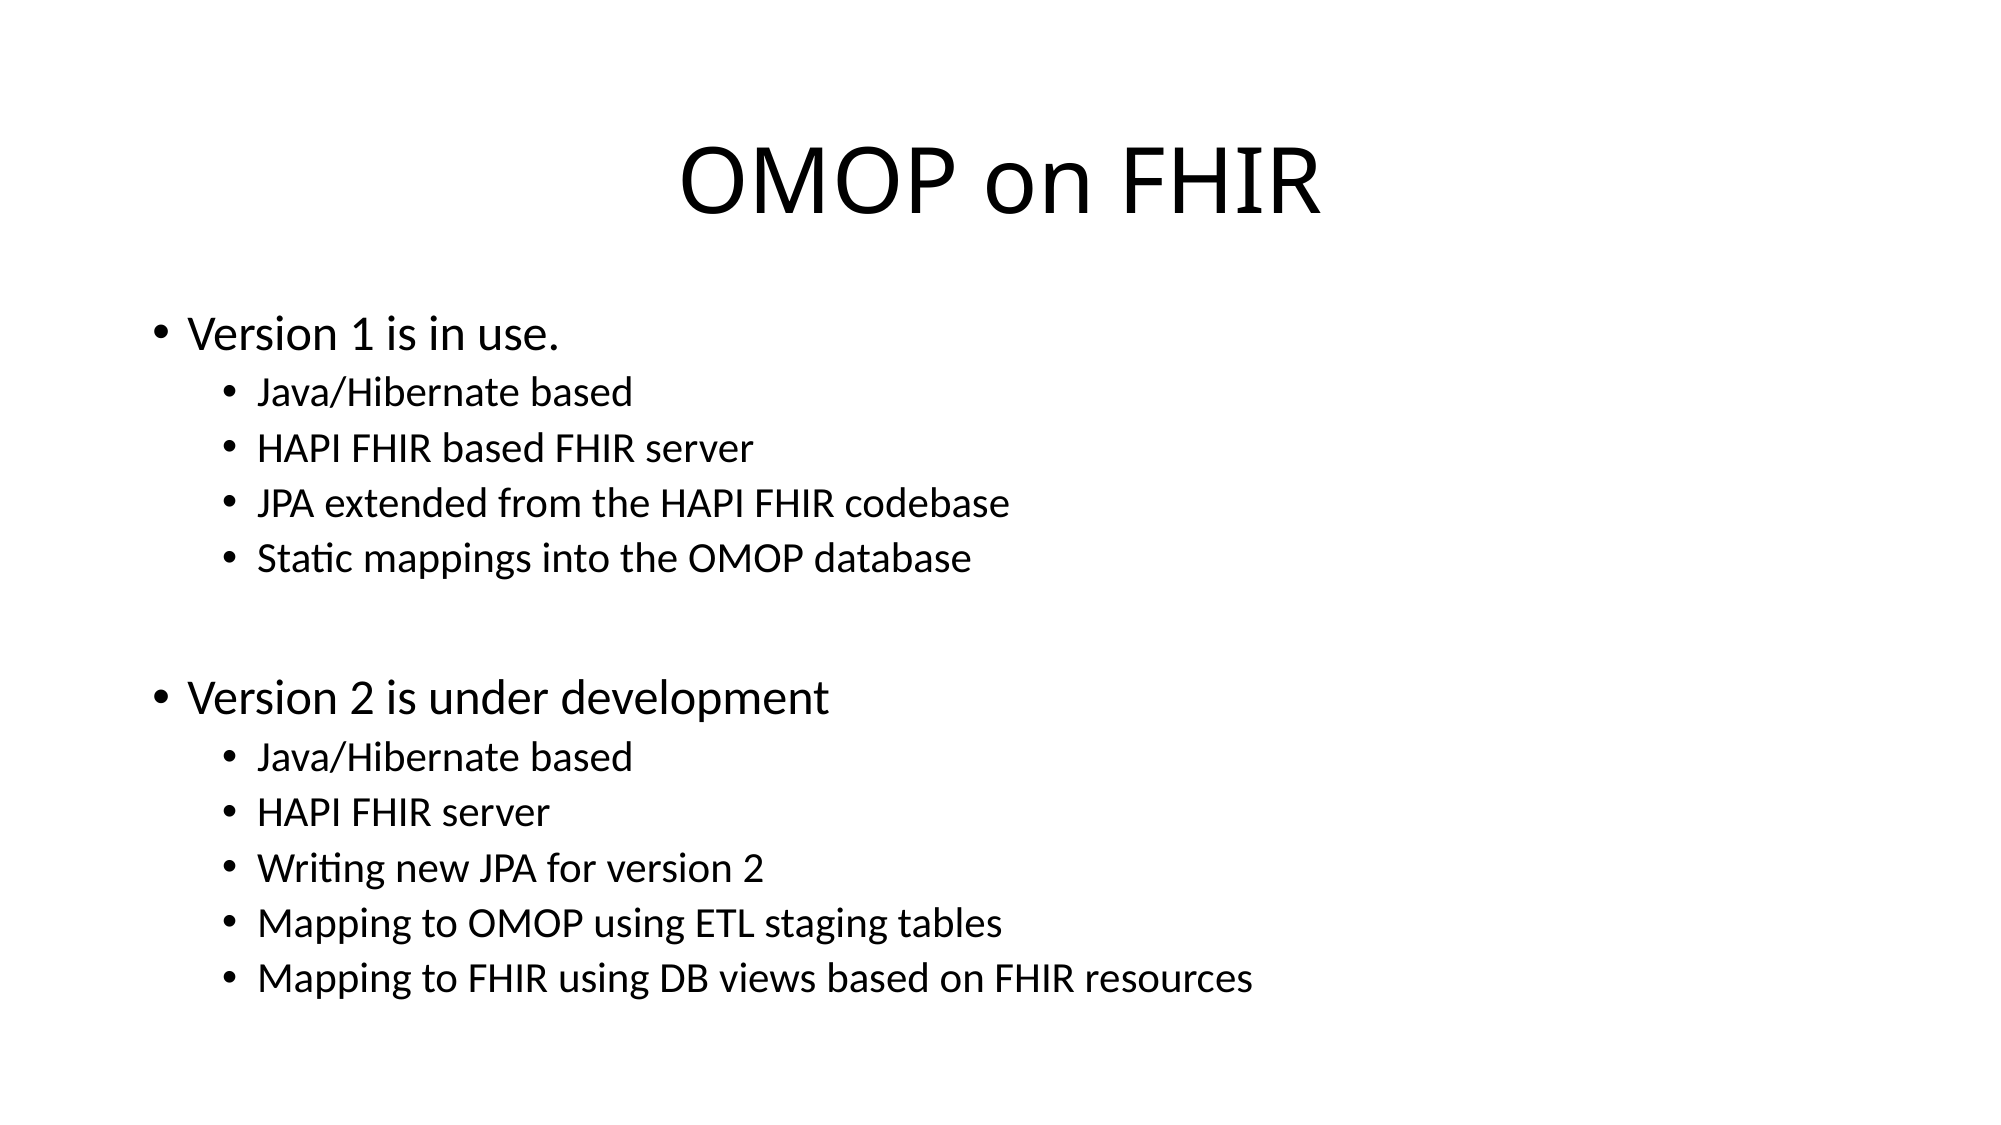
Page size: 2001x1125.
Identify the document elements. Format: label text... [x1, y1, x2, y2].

title OMOP on FHIR [324, 118, 1675, 249]
list Version 1 is in use. Java/Hibernate based HAPI FHIR based FHIR server JPA extended from the HAPI FHIR codebase Static mappings into the OMOP database Version 2 is under development Java/Hibernate based HAPI FHIR server Writing new JPA for version 2 Mapping to OMOP using ETL staging tables Mapping to FHIR using DB views based on FHIR resources [137, 299, 1863, 1014]
